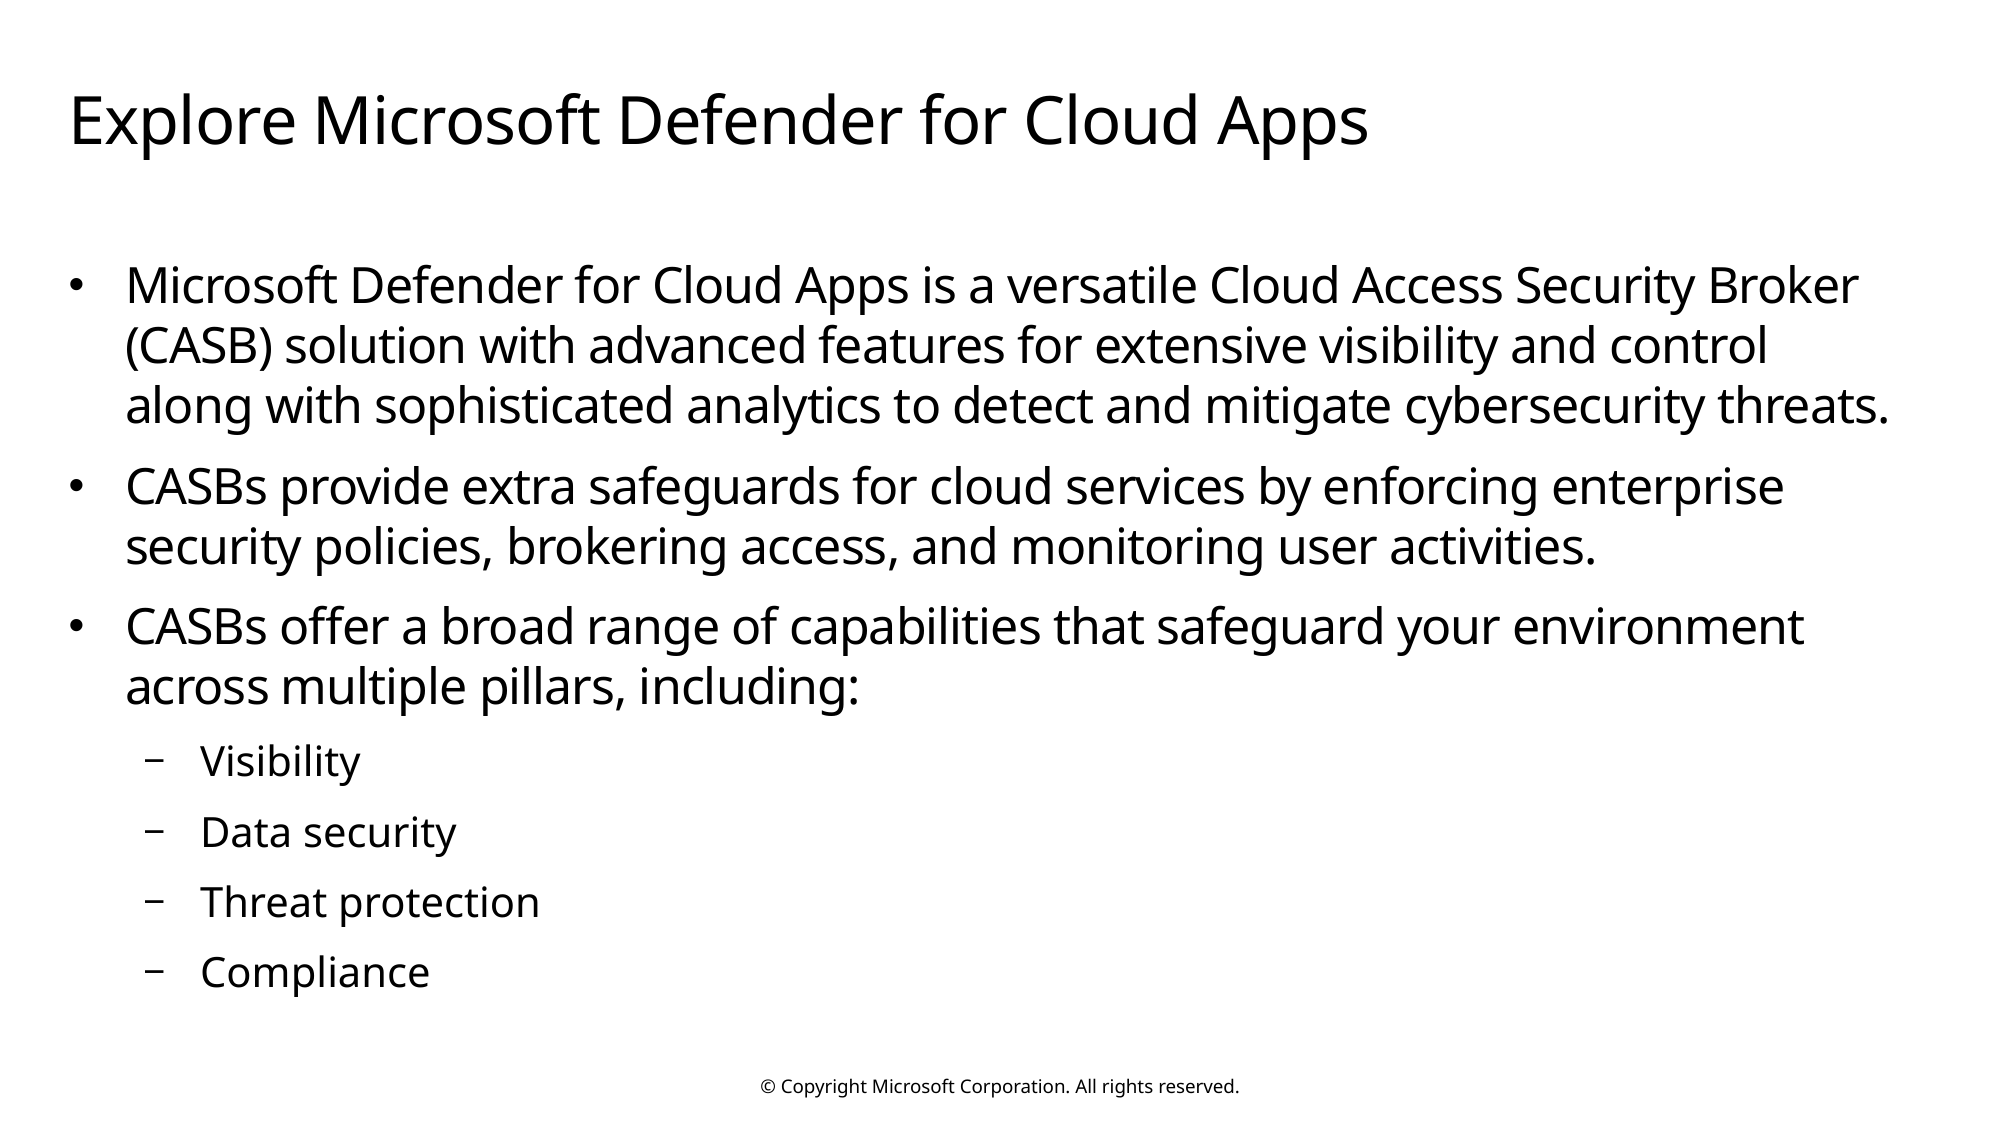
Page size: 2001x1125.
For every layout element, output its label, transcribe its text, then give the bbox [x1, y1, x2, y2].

list Microsoft Defender for Cloud Apps is a versatile Cloud Access Security Broker (CASB) solution with advanced features for extensive visibility and control along with sophisticated analytics to detect and mitigate cybersecurity threats. CASBs provide extra safeguards for cloud services by enforcing enterprise security policies, brokering access, and monitoring user activities. CASBs offer a broad range of capabilities that safeguard your environment across multiple pillars, including: Visibility Data security Threat protection Compliance [68, 238, 1930, 1022]
title Explore Microsoft Defender for Cloud Apps [68, 72, 1930, 184]
